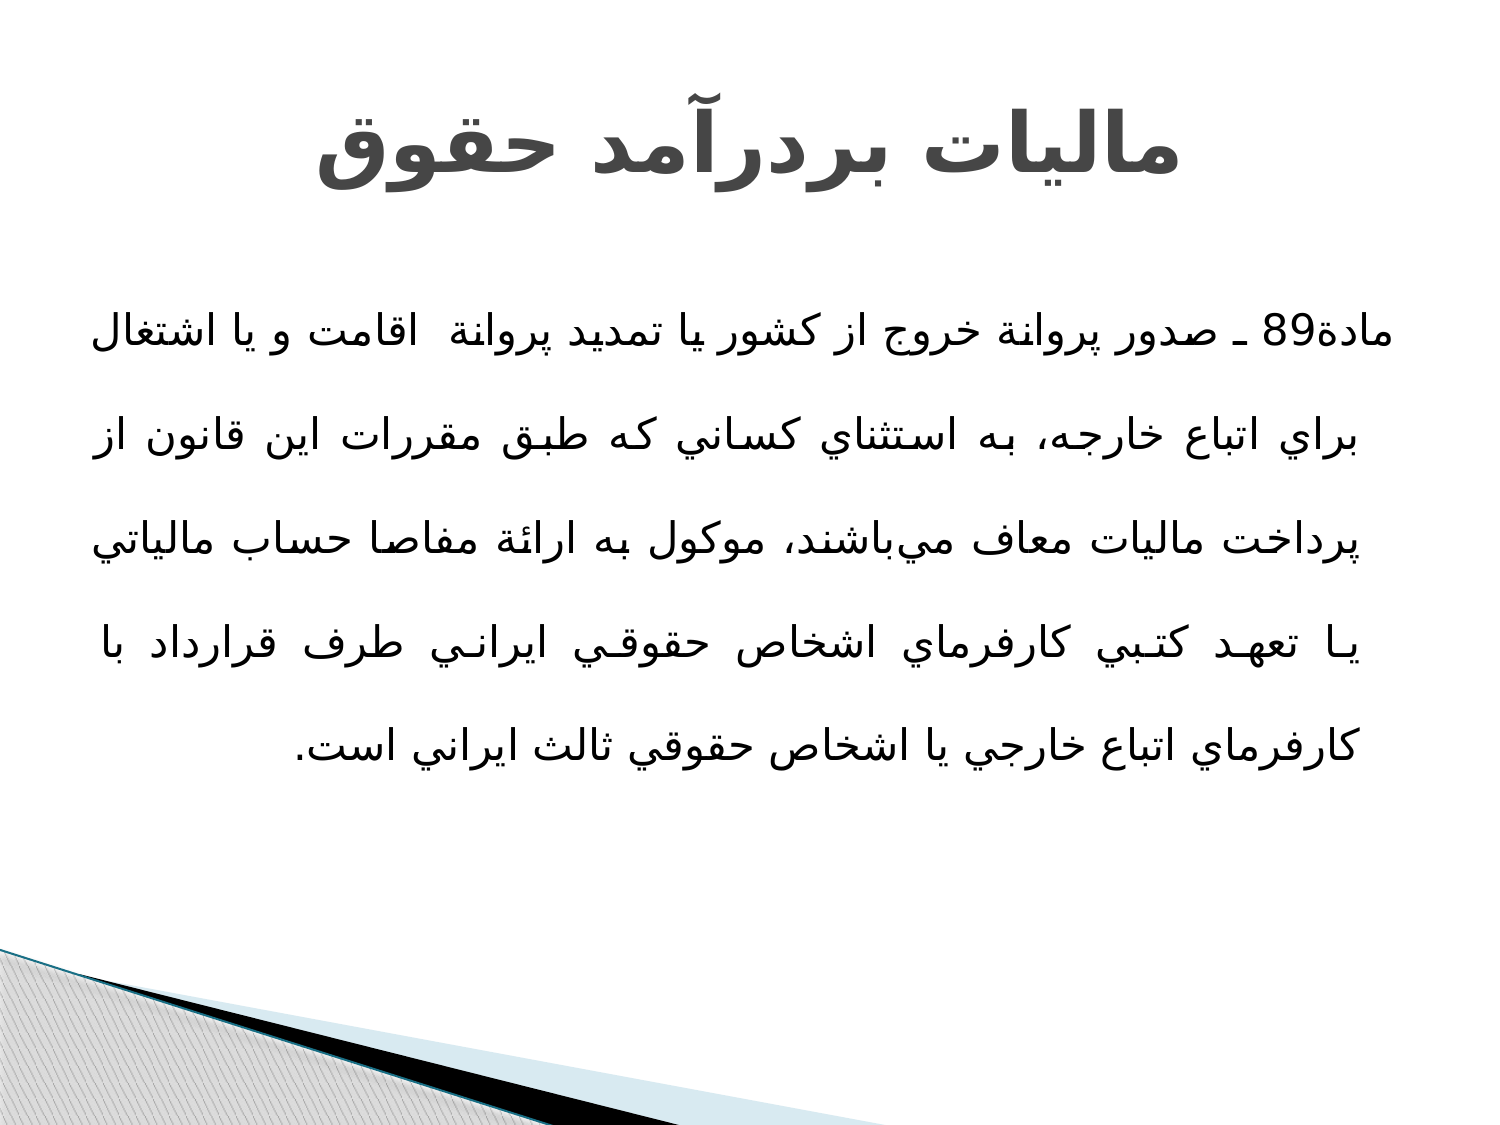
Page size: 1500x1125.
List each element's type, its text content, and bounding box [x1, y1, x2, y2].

list مادة89 ـ صدور پروانة خروج از کشور يا تمديد پروانة اقامت ‌و يا اشتغال براي اتباع خارجه، به استثناي کساني که طبق مقررات ‌اين قانون از پرداخت ماليات معاف مي‌باشند، موکول به ارائة ‌مفاصا حساب مالياتي يا تعهد کتبي کارفرماي اشخاص حقوقي ‌ايراني طرف قرارداد با کارفرماي اتباع خارجي يا اشخاص حقوقي ‌ثالث ايراني است‌. [75, 243, 1425, 986]
title مالیات بردرآمد حقوق [75, 45, 1425, 233]
